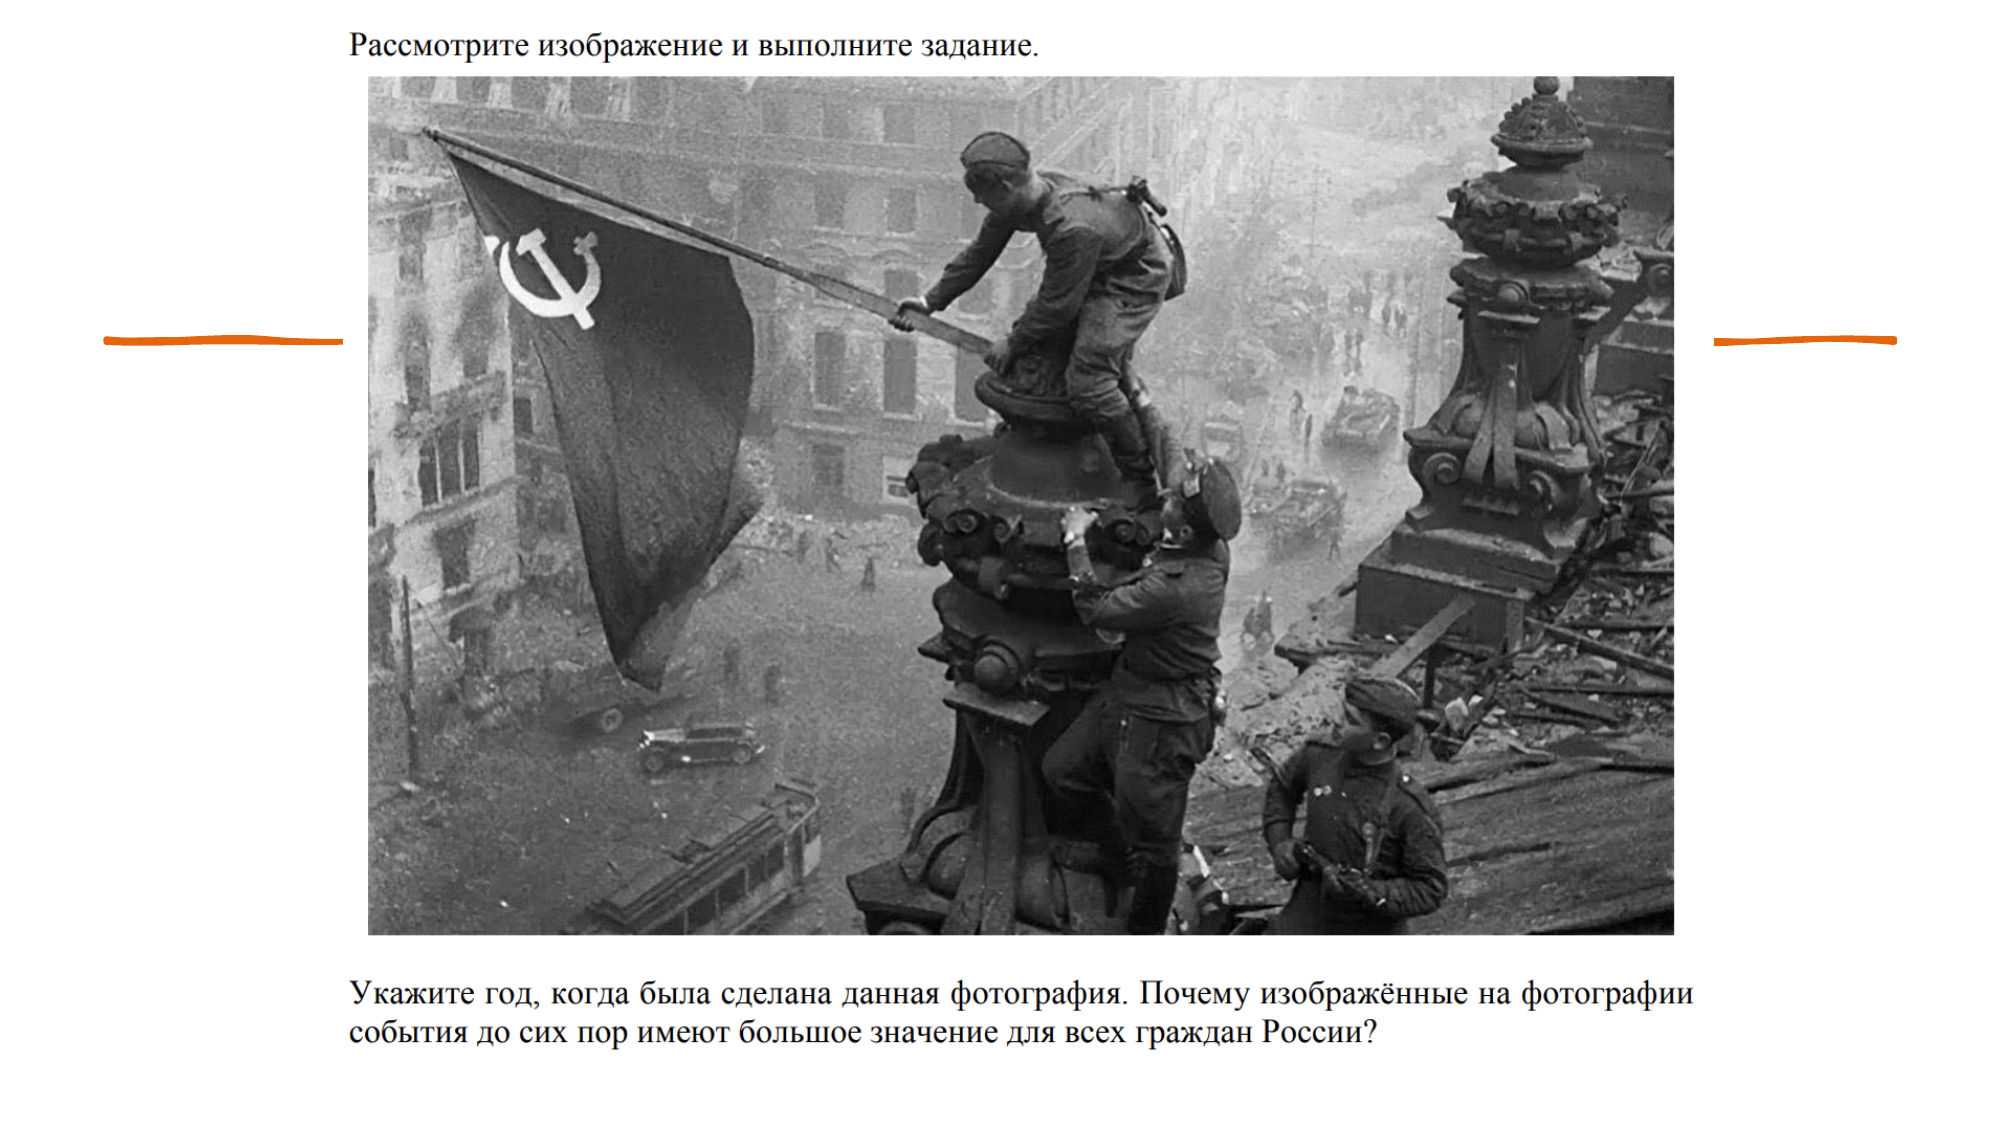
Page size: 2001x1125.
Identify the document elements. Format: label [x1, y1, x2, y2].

list [343, 25, 1714, 1082]
